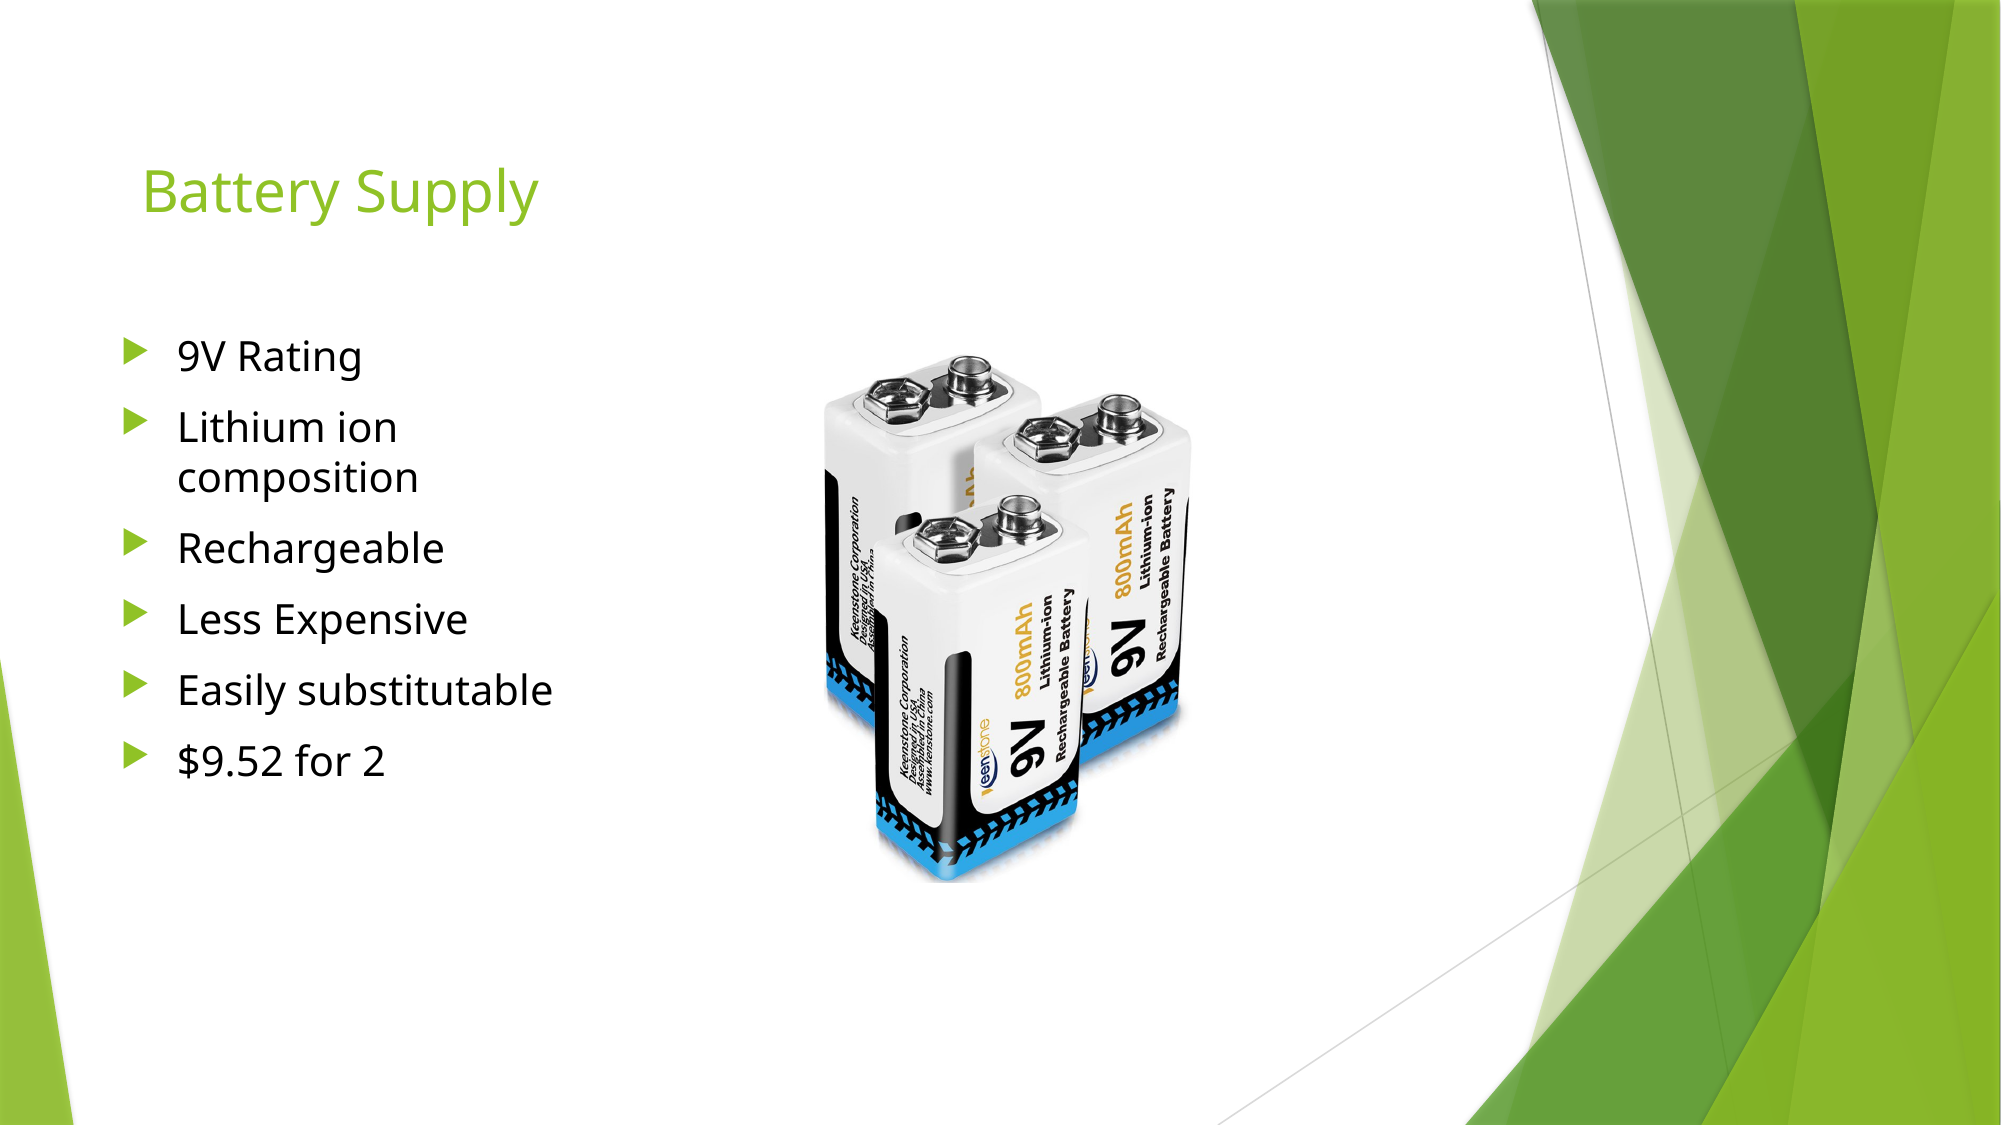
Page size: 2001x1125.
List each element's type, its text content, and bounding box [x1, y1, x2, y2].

list 9V Rating Lithium ion composition Rechargeable Less Expensive Easily substitutable $9.52 for 2 [105, 322, 658, 883]
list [823, 337, 1200, 884]
title Battery Supply [105, 88, 576, 290]
